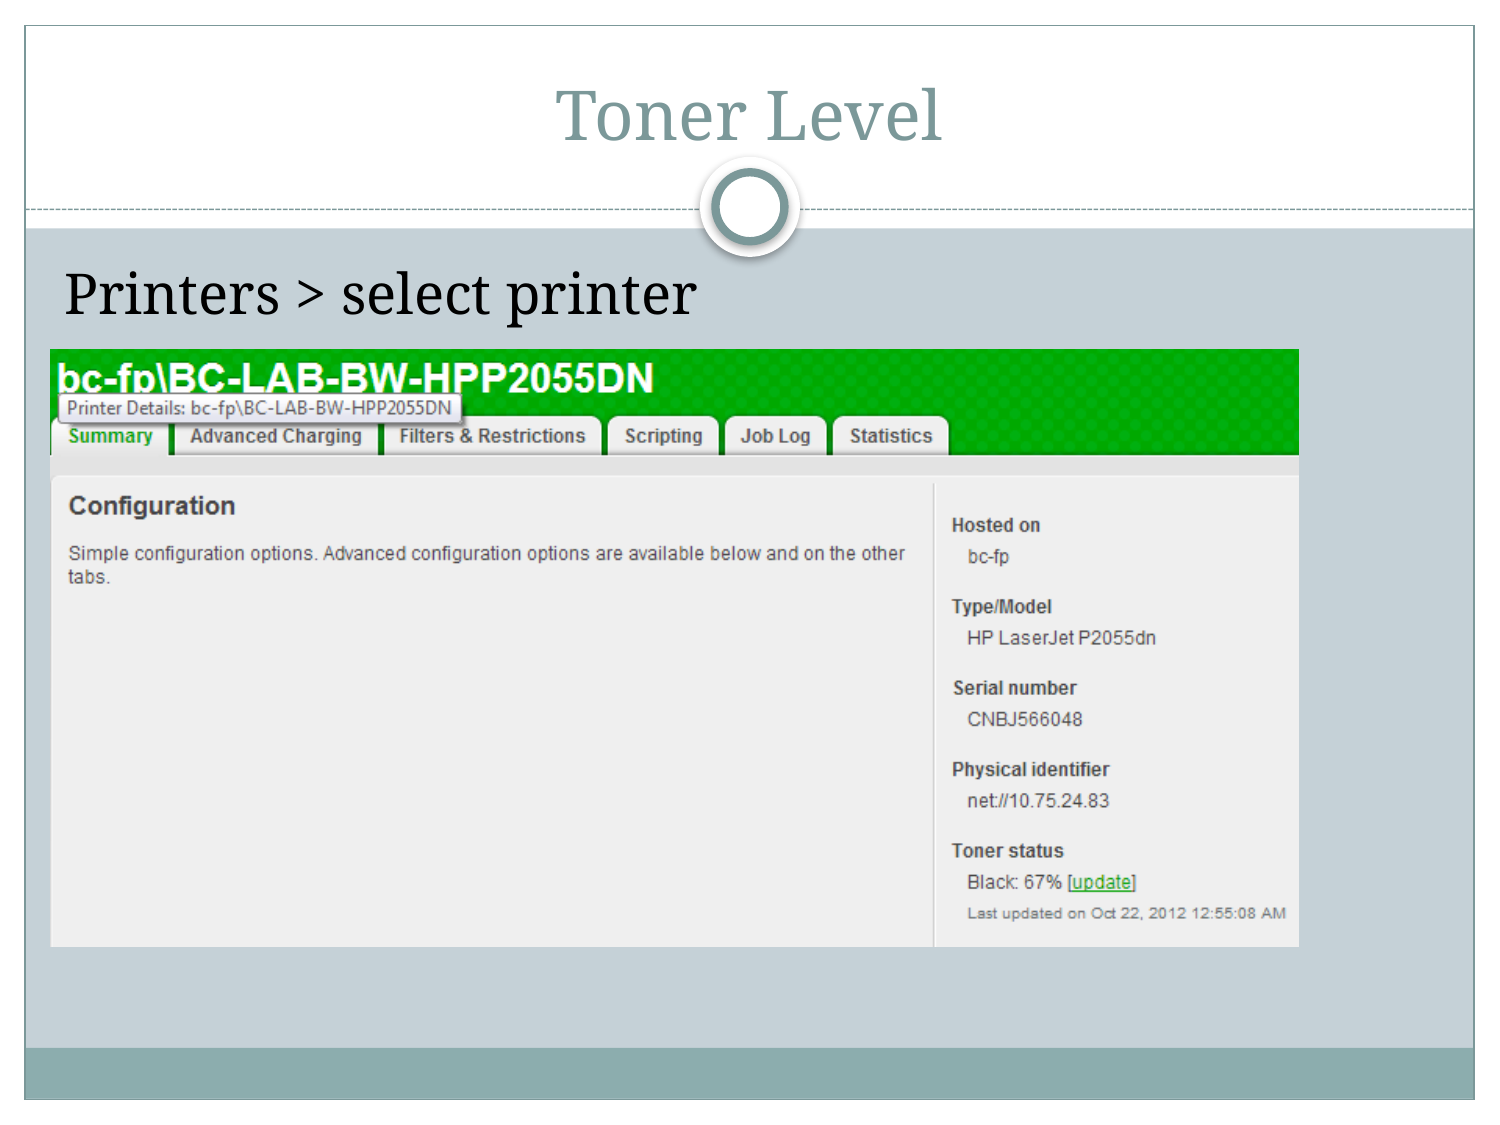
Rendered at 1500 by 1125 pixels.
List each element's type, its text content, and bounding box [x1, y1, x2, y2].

title Toner Level [49, 37, 1450, 162]
picture [49, 349, 1299, 948]
list Printers > select printer [49, 250, 1445, 1001]
